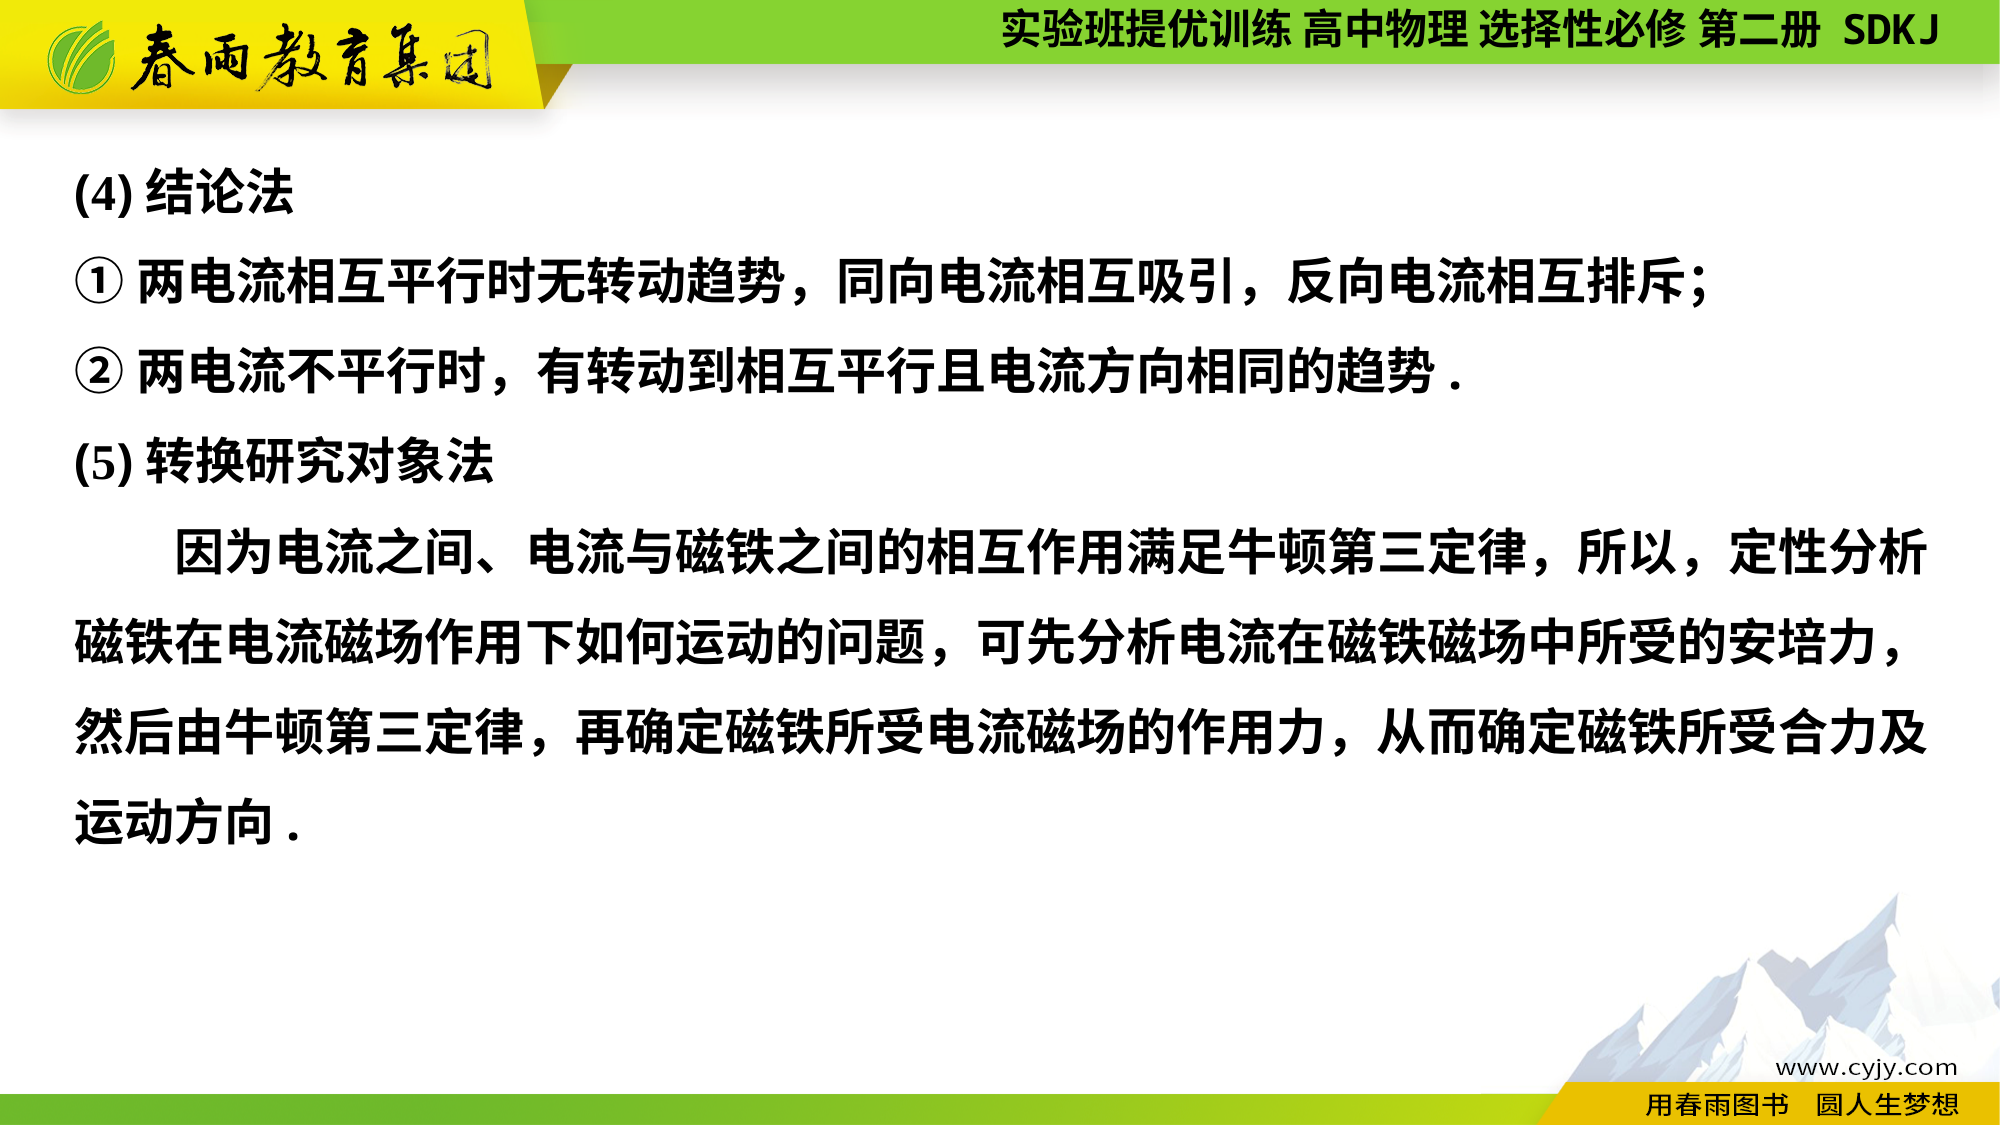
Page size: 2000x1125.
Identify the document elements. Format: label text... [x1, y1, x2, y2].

picture [0, 0, 2000, 1125]
list (4)结论法 ①两电流相互平行时无转动趋势，同向电流相互吸引，反向电流相互排斥； ②两电流不平行时，有转动到相互平行且电流方向相同的趋势. (5)转换研究对象法 因为电流之间、电流与磁铁之间的相互作用满足牛顿第三定律，所以，定性分析磁铁在电流磁场作用下如何运动的问题，可先分析电流在磁铁磁场中所受的安培力，然后由牛顿第三定律，再确定磁铁所受电流磁场的作用力，从而确定磁铁所受合力及运动方向. [59, 122, 1944, 854]
